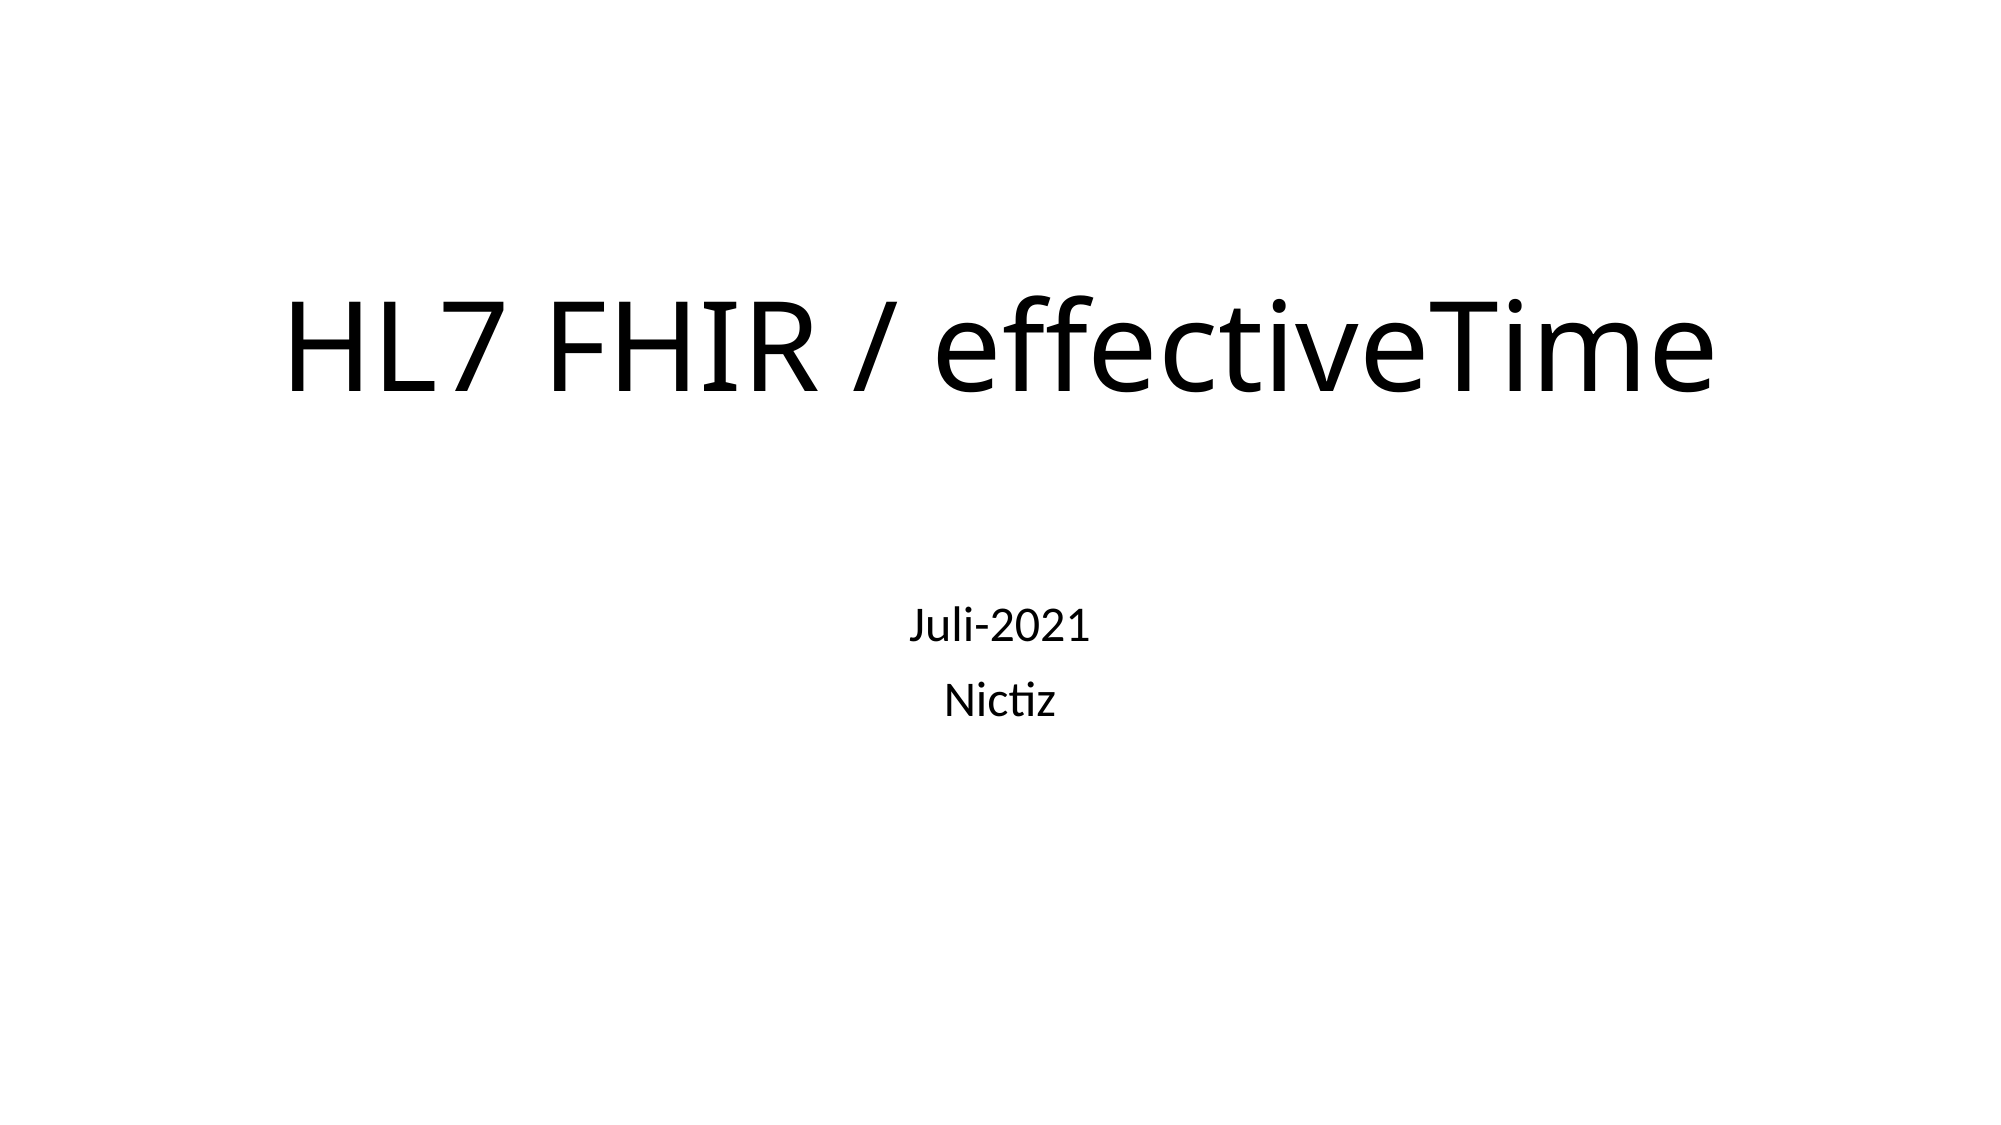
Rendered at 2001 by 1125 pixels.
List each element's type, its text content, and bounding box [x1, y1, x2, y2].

subtitle Juli-2021 Nictiz [249, 590, 1750, 863]
title HL7 FHIR / effectiveTime [249, 184, 1750, 576]
